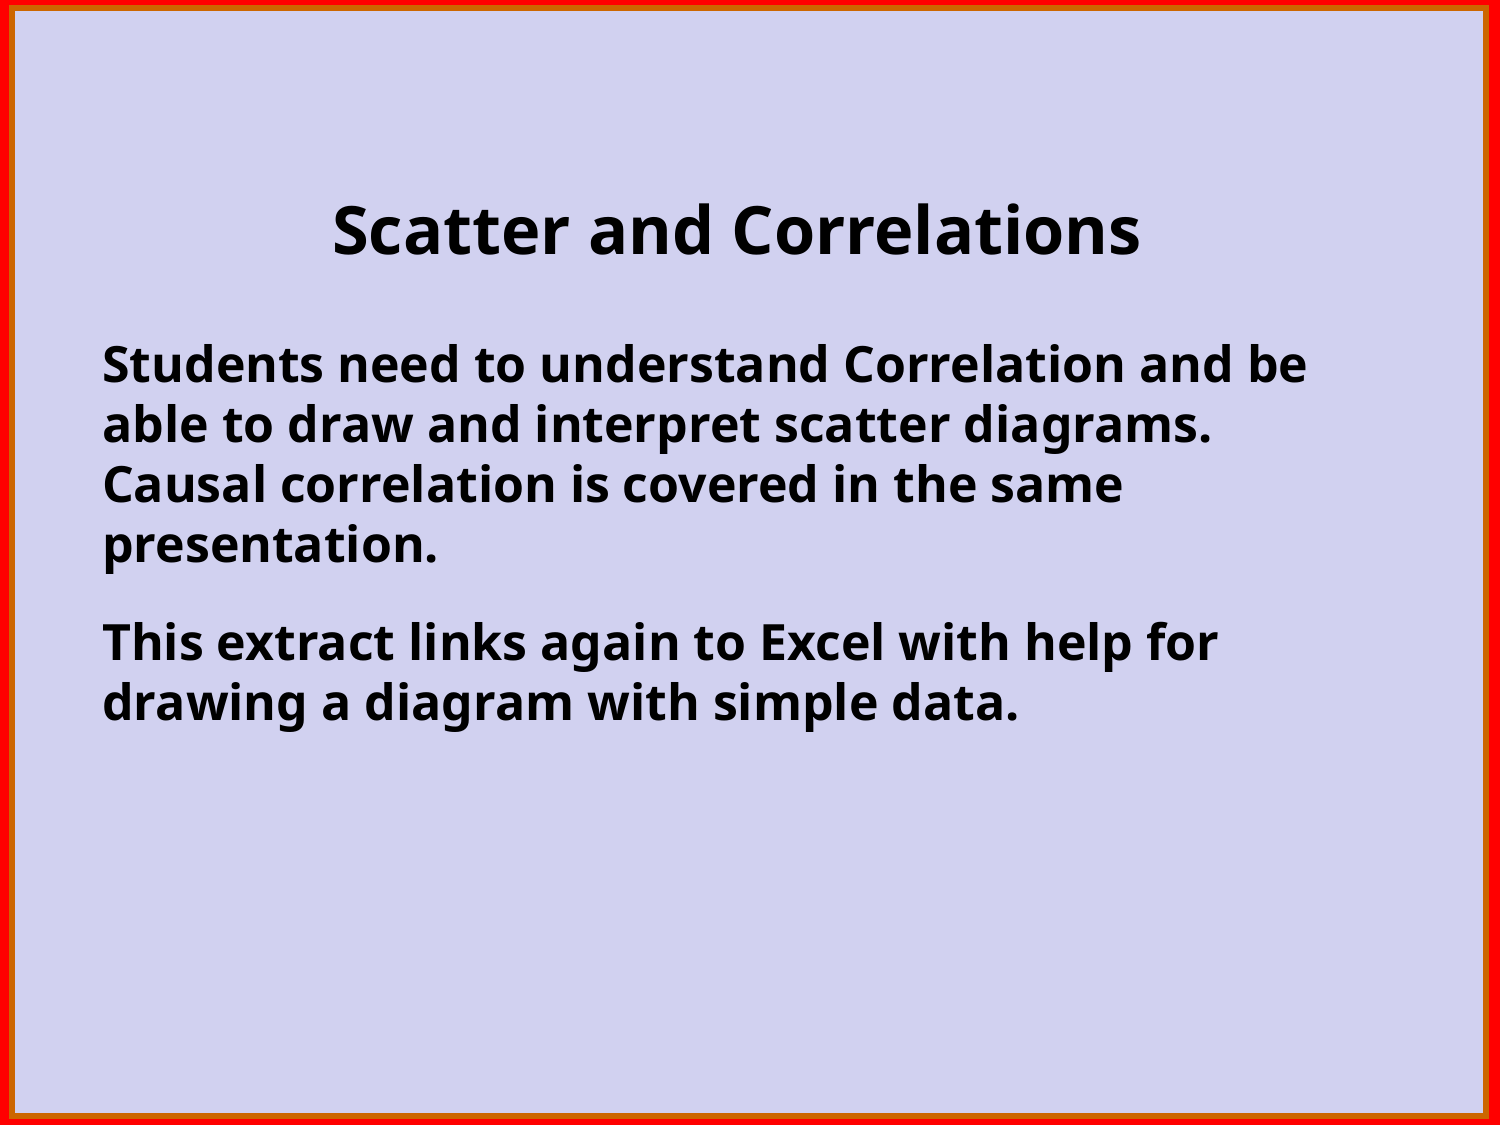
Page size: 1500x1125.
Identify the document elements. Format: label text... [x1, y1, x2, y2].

text_box Students need to understand Correlation and be able to draw and interpret scatter diagrams. Causal correlation is covered in the same presentation. [87, 324, 1388, 580]
text_box This extract links again to Excel with help for drawing a diagram with simple data. [87, 603, 1388, 738]
text_box Scatter and Correlations [296, 195, 1179, 275]
